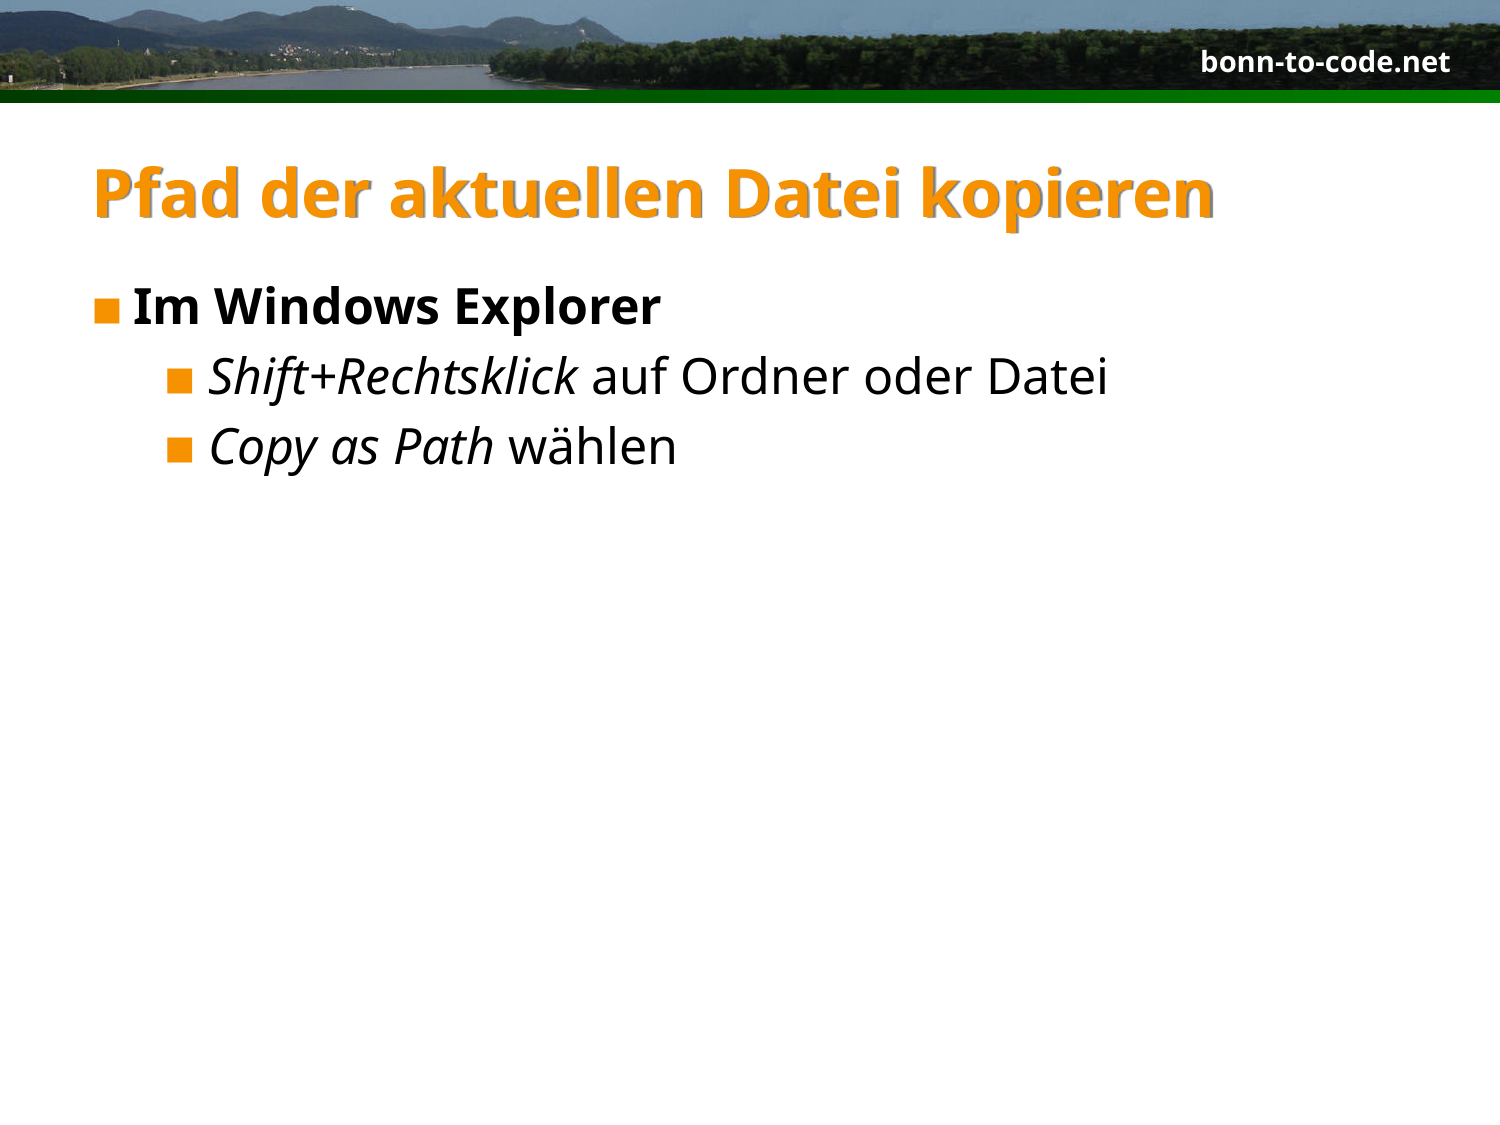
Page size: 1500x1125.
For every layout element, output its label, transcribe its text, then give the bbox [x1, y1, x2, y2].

title Pfad der aktuellen Datei kopieren [76, 113, 1428, 268]
list Im Windows Explorer Shift+Rechtsklick auf Ordner oder Datei Copy as Path wählen [74, 266, 1426, 1095]
picture [0, 0, 1500, 90]
